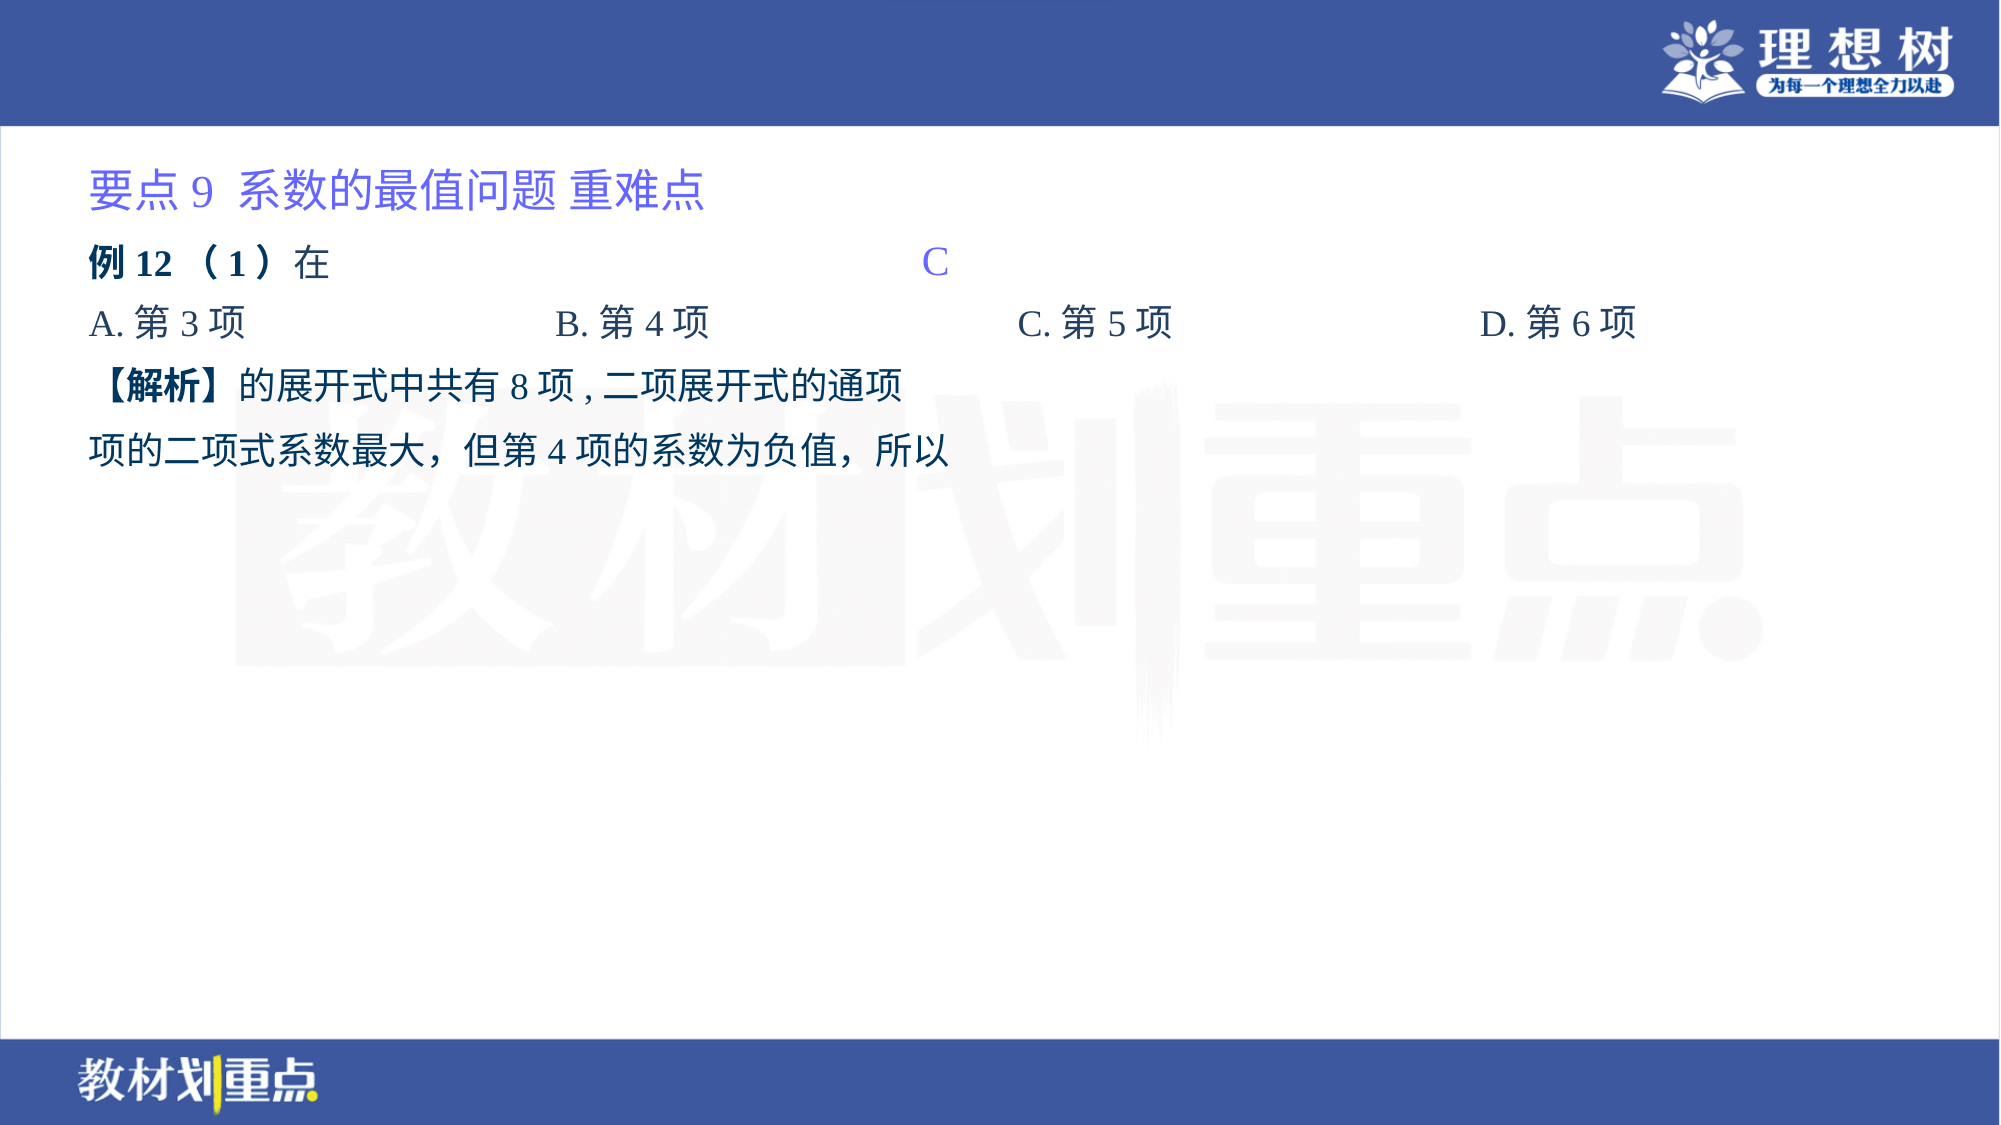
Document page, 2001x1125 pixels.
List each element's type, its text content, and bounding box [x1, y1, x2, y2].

text_box C [906, 231, 965, 276]
picture [0, 0, 2000, 1125]
text_box 要点9 系数的最值问题 重难点 [88, 135, 1911, 276]
text_box A.第3项 B.第4项 C.第5项 D.第6项 [88, 276, 1911, 336]
